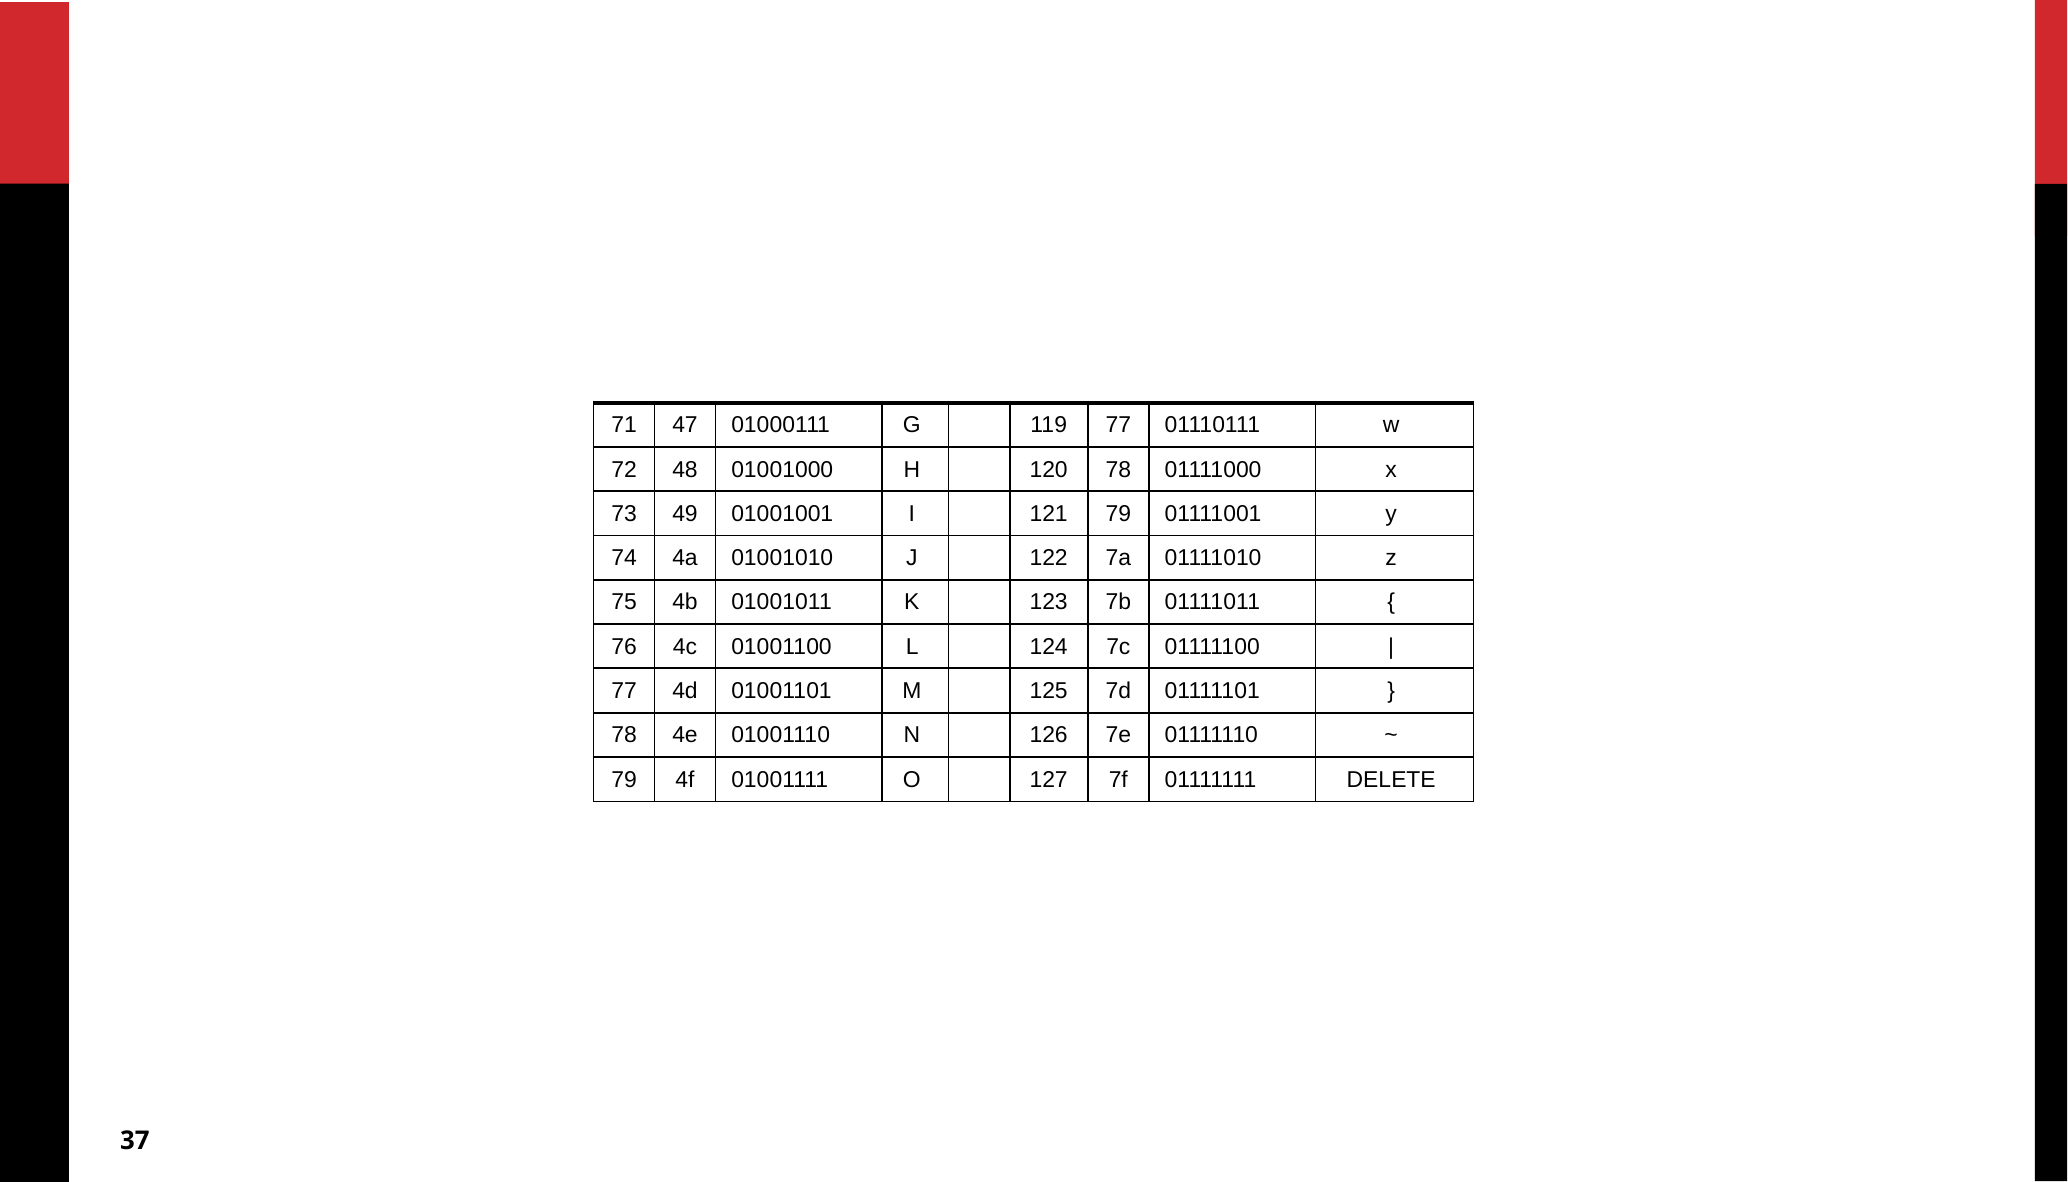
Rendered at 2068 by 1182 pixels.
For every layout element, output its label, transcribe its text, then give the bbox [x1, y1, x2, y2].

table_cell 01111011 [1150, 581, 1315, 623]
table_cell 7f [1089, 758, 1148, 801]
table_cell [949, 625, 1009, 667]
table_cell I [883, 492, 948, 535]
table_cell 49 [655, 492, 715, 535]
table_cell 4a [655, 536, 715, 579]
table_cell M [883, 669, 948, 712]
table_header G [883, 405, 948, 446]
table_cell ~ [1316, 714, 1473, 756]
table_header 77 [1089, 405, 1148, 446]
table_cell 76 [594, 625, 654, 667]
table_cell 127 [1011, 758, 1087, 801]
table_cell DELETE [1316, 758, 1473, 801]
table_cell 79 [1089, 492, 1148, 535]
table_cell 01111110 [1150, 714, 1315, 756]
table_cell 121 [1011, 492, 1087, 535]
table_cell 01001111 [716, 758, 881, 801]
table_cell 4b [655, 581, 715, 623]
table_cell [949, 536, 1009, 579]
table_cell [949, 581, 1009, 623]
table_cell 123 [1011, 581, 1087, 623]
table_cell J [883, 536, 948, 579]
table_cell 4c [655, 625, 715, 667]
table_cell 48 [655, 448, 715, 490]
table_cell 01001101 [716, 669, 881, 712]
slide_number ‹#› [103, 1115, 1361, 1168]
table_cell [949, 669, 1009, 712]
table_cell 01001011 [716, 581, 881, 623]
table_cell 77 [594, 669, 654, 712]
table_cell 78 [1089, 448, 1148, 490]
table_cell x [1316, 448, 1473, 490]
table_header [949, 405, 1009, 446]
table_cell [949, 758, 1009, 801]
table_cell 79 [594, 758, 654, 801]
table_cell 78 [594, 714, 654, 756]
table_cell 01001100 [716, 625, 881, 667]
table_cell 7b [1089, 581, 1148, 623]
table_cell 01111100 [1150, 625, 1315, 667]
table_cell 01001110 [716, 714, 881, 756]
table_cell 7c [1089, 625, 1148, 667]
table_cell } [1316, 669, 1473, 712]
table_cell 75 [594, 581, 654, 623]
table_header 01000111 [716, 405, 881, 446]
table_cell [949, 714, 1009, 756]
table_cell 01001010 [716, 536, 881, 579]
table_cell 122 [1011, 536, 1087, 579]
table_cell L [883, 625, 948, 667]
table_cell 73 [594, 492, 654, 535]
table_header 71 [594, 405, 654, 446]
table_cell 7d [1089, 669, 1148, 712]
table_cell [949, 448, 1009, 490]
table_cell K [883, 581, 948, 623]
table_cell 125 [1011, 669, 1087, 712]
table_cell 120 [1011, 448, 1087, 490]
table_cell 7e [1089, 714, 1148, 756]
table_header 01110111 [1150, 405, 1315, 446]
table_cell z [1316, 536, 1473, 579]
table_cell 01111001 [1150, 492, 1315, 535]
table_header 47 [655, 405, 715, 446]
table_header 119 [1011, 405, 1087, 446]
table_cell 124 [1011, 625, 1087, 667]
table_cell 4e [655, 714, 715, 756]
table_cell N [883, 714, 948, 756]
table_cell 01111101 [1150, 669, 1315, 712]
table_cell [949, 492, 1009, 535]
table_cell 01111000 [1150, 448, 1315, 490]
table_cell | [1316, 625, 1473, 667]
table_cell O [883, 758, 948, 801]
table_cell H [883, 448, 948, 490]
table_cell 7a [1089, 536, 1148, 579]
table_cell { [1316, 581, 1473, 623]
table_cell 4f [655, 758, 715, 801]
table_cell 74 [594, 536, 654, 579]
table_cell 126 [1011, 714, 1087, 756]
table_cell y [1316, 492, 1473, 535]
table_cell 01001001 [716, 492, 881, 535]
table_cell 4d [655, 669, 715, 712]
table_header w [1316, 405, 1473, 446]
table_cell 01111111 [1150, 758, 1315, 801]
table_cell 01111010 [1150, 536, 1315, 579]
table_cell 72 [594, 448, 654, 490]
table_cell 01001000 [716, 448, 881, 490]
